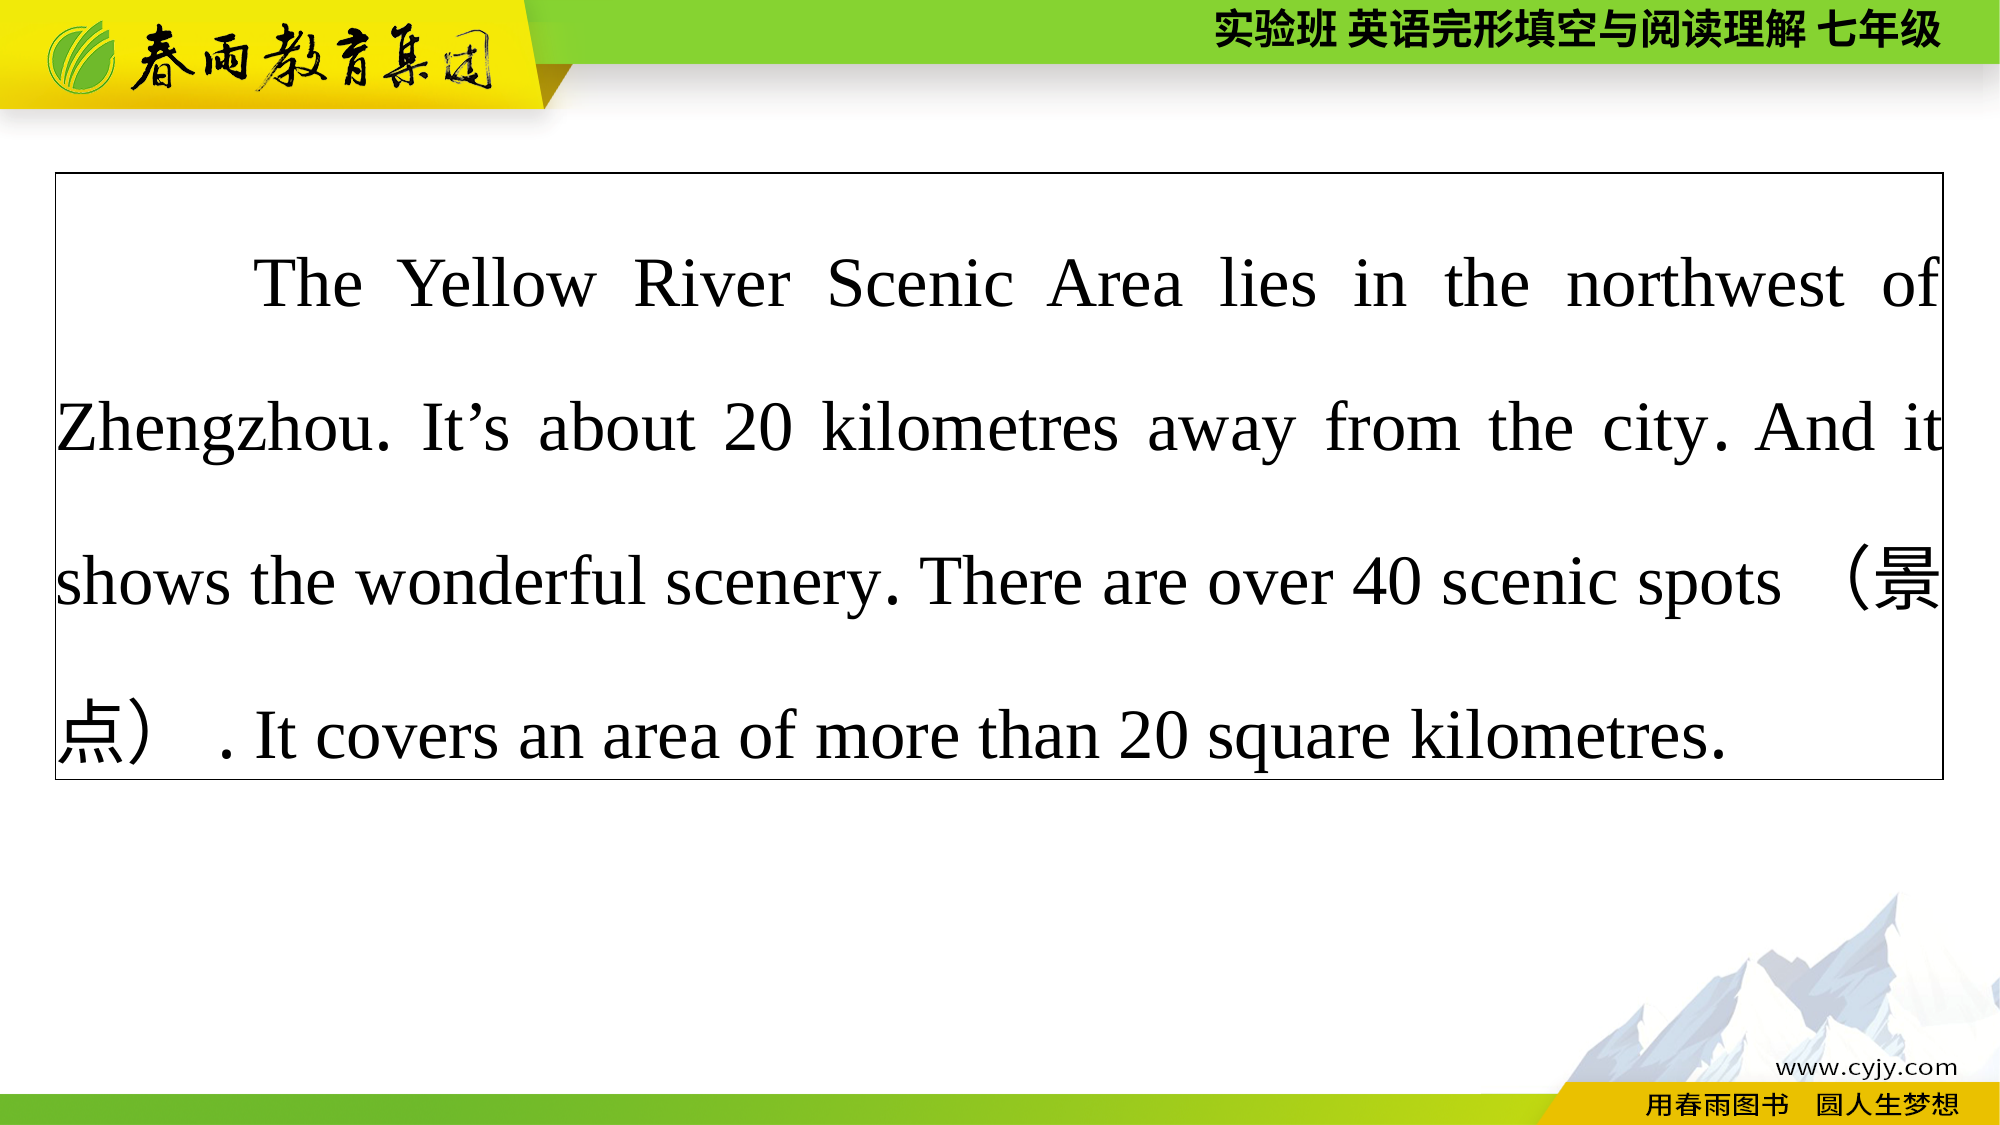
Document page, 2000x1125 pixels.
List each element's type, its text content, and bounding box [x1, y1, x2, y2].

table_header The Yellow River Scenic Area lies in the northwest of Zhengzhou. It’s about 20 kilometres away from the city. And it shows the wonderful scenery. There are over 40 scenic spots（景点）. It covers an area of more than 20 square kilometres. [56, 174, 1942, 779]
picture [0, 0, 2000, 1125]
